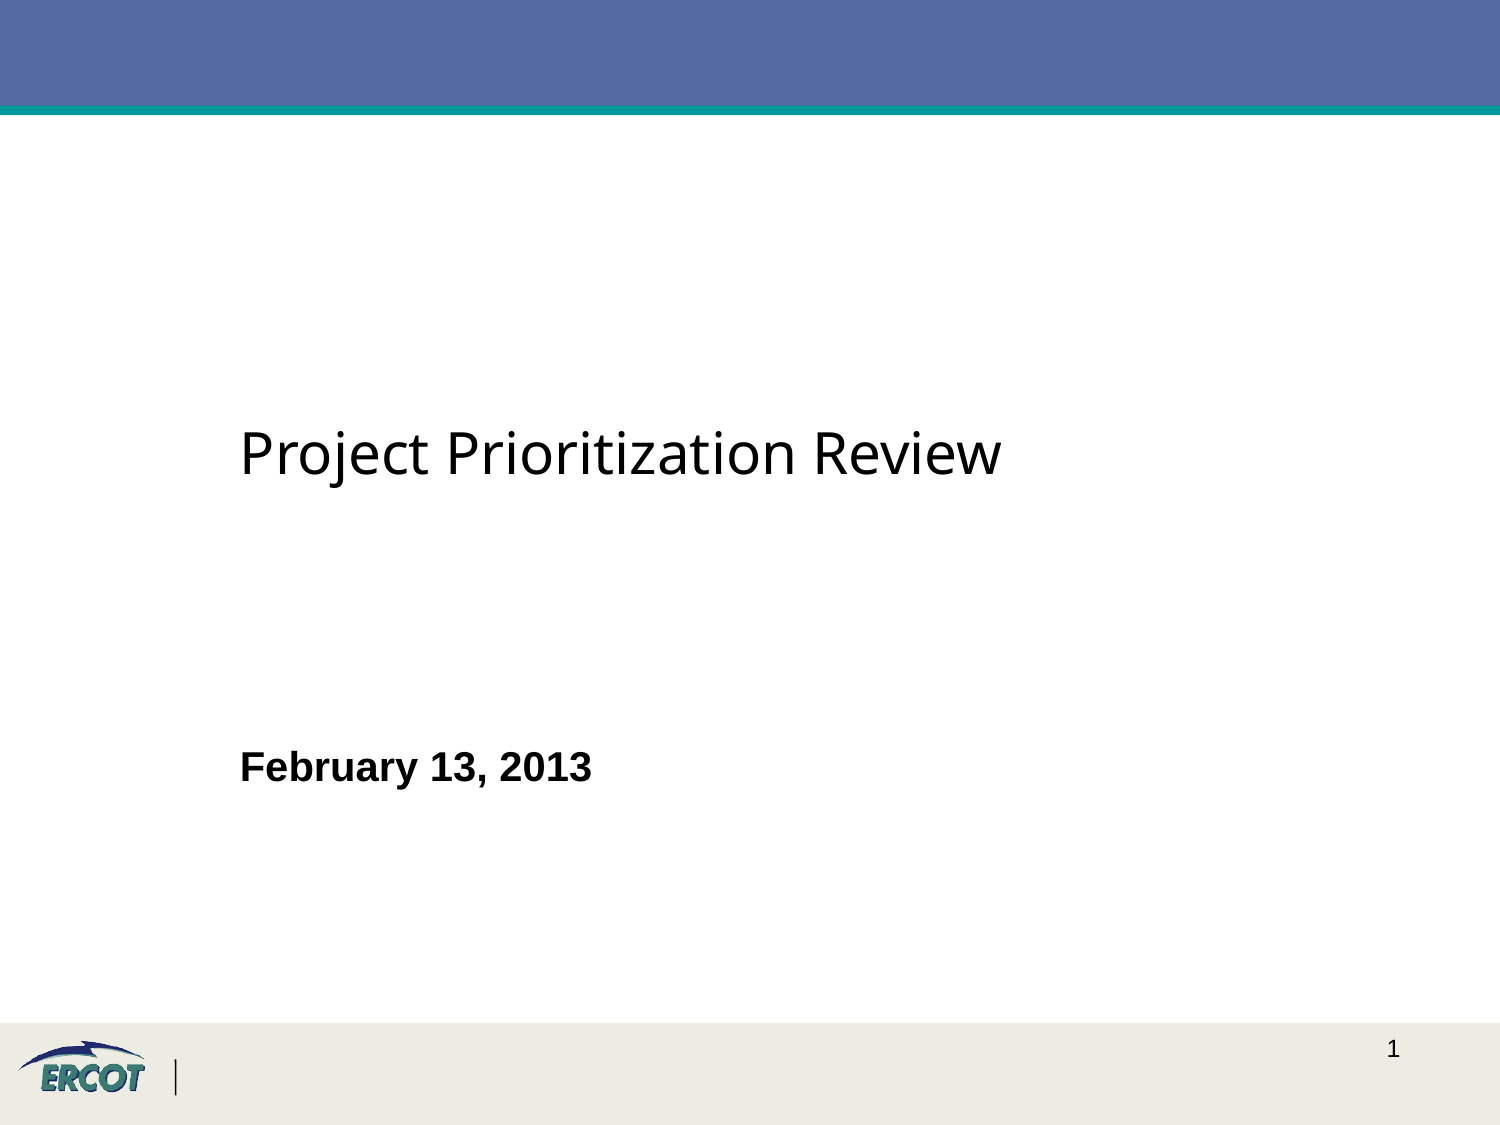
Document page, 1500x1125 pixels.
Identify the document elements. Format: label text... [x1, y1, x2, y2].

text_box February 13, 2013 [225, 587, 650, 900]
text_box Project Prioritization Review [224, 349, 1413, 554]
picture [10, 1031, 151, 1111]
